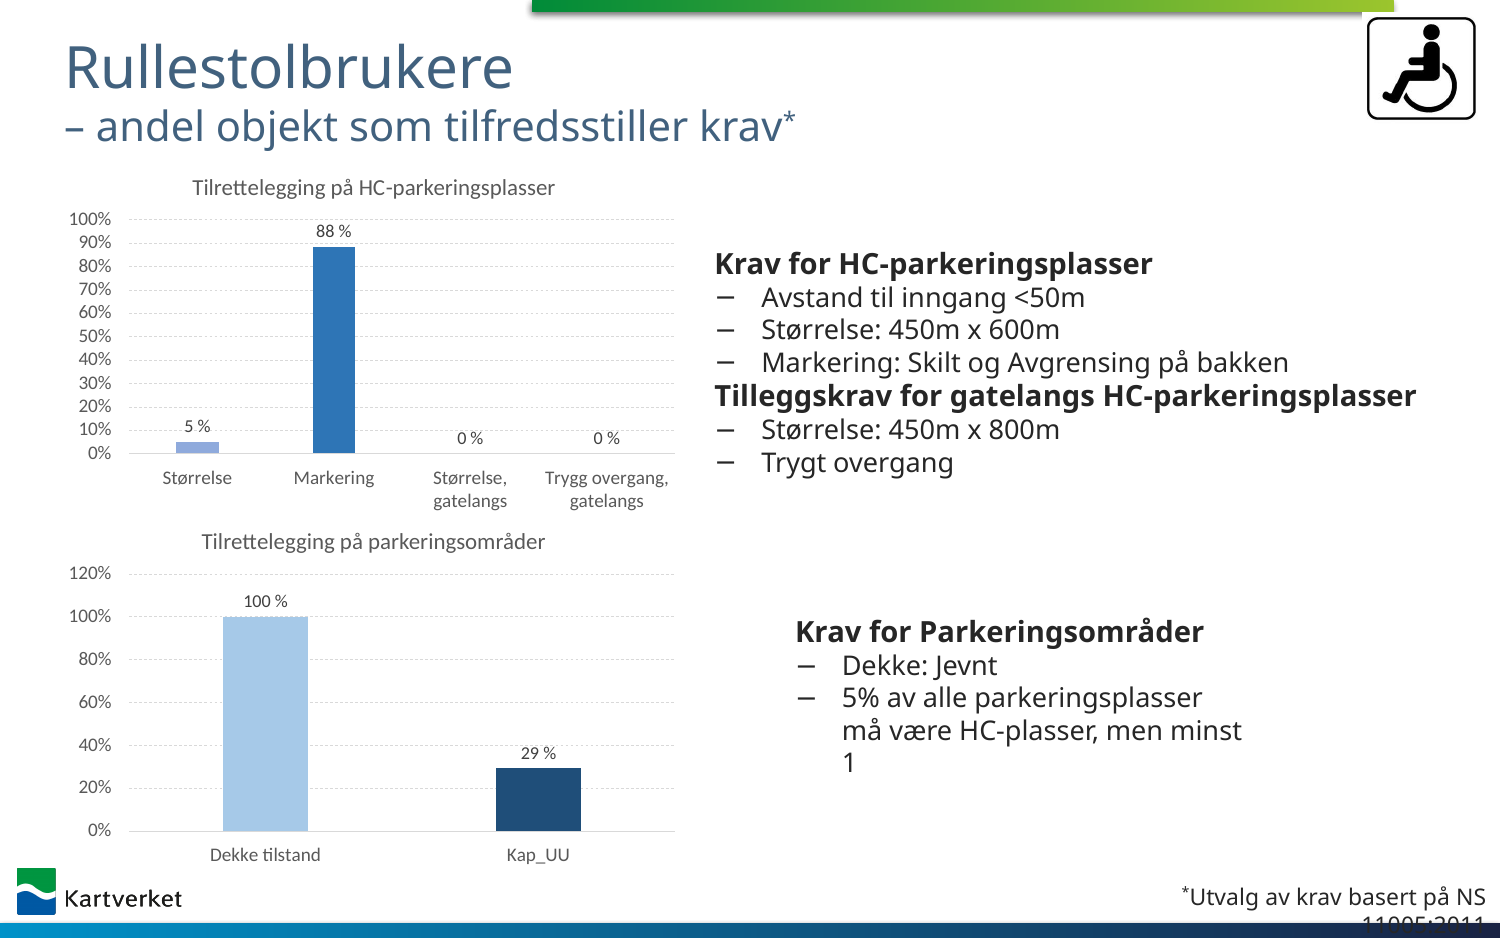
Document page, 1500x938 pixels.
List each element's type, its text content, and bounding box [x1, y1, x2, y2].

text_box *Utvalg av krav basert på NS 11005:2011 [1068, 873, 1500, 938]
text_box Rullestolbrukere – andel objekt som tilfredsstiller krav* [49, 25, 1431, 158]
picture [62, 166, 686, 519]
picture [1362, 12, 1481, 126]
picture [62, 520, 686, 874]
text_box Krav for HC-parkeringsplasser Avstand til inngang <50m Størrelse: 450m x 600m Markering: Skilt og Avgrensing på bakken Tilleggskrav for gatelangs HC-parkeringsplasser Størrelse: 450m x 800m Trygt overgang [699, 237, 1433, 485]
text_box Krav for Parkeringsområder Dekke: Jevnt 5% av alle parkeringsplasser må være HC-plasser, men minst 1 [780, 605, 1261, 786]
